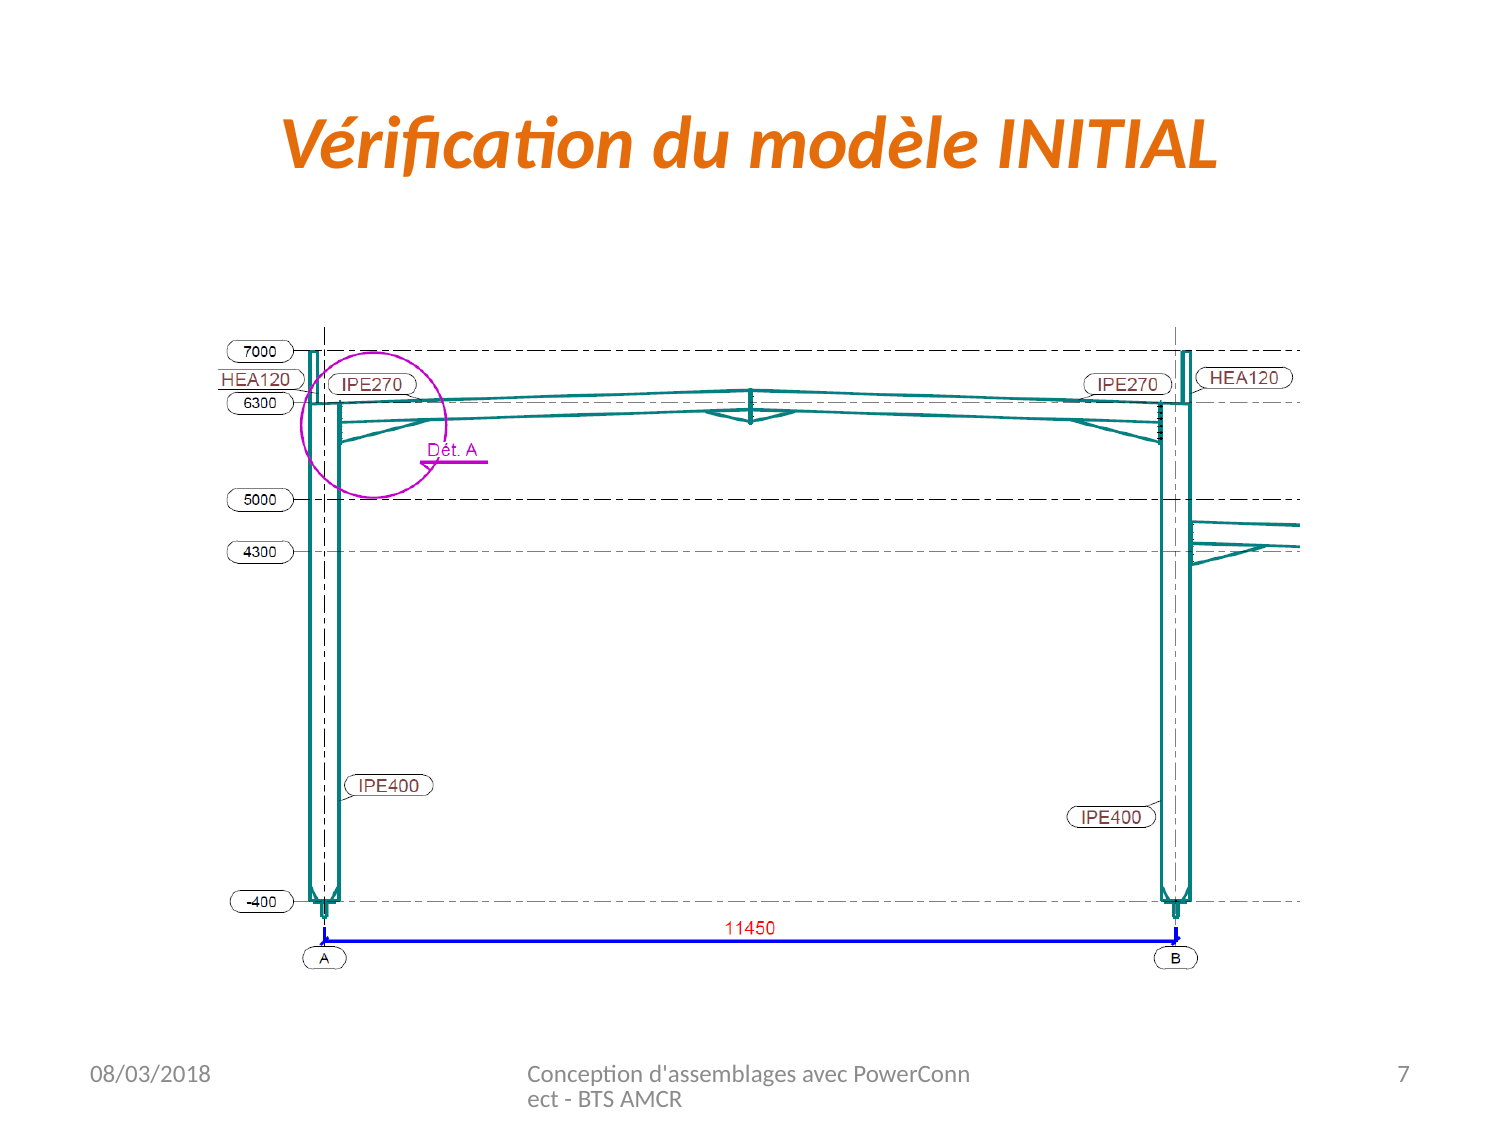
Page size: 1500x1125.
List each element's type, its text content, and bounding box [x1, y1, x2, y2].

slide_number 7 [1074, 1042, 1425, 1103]
picture [218, 326, 1300, 978]
footer Conception d'assemblages avec PowerConnect - BTS AMCR [512, 1042, 988, 1103]
title Vérification du modèle INITIAL [75, 45, 1425, 233]
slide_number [75, 1042, 425, 1103]
